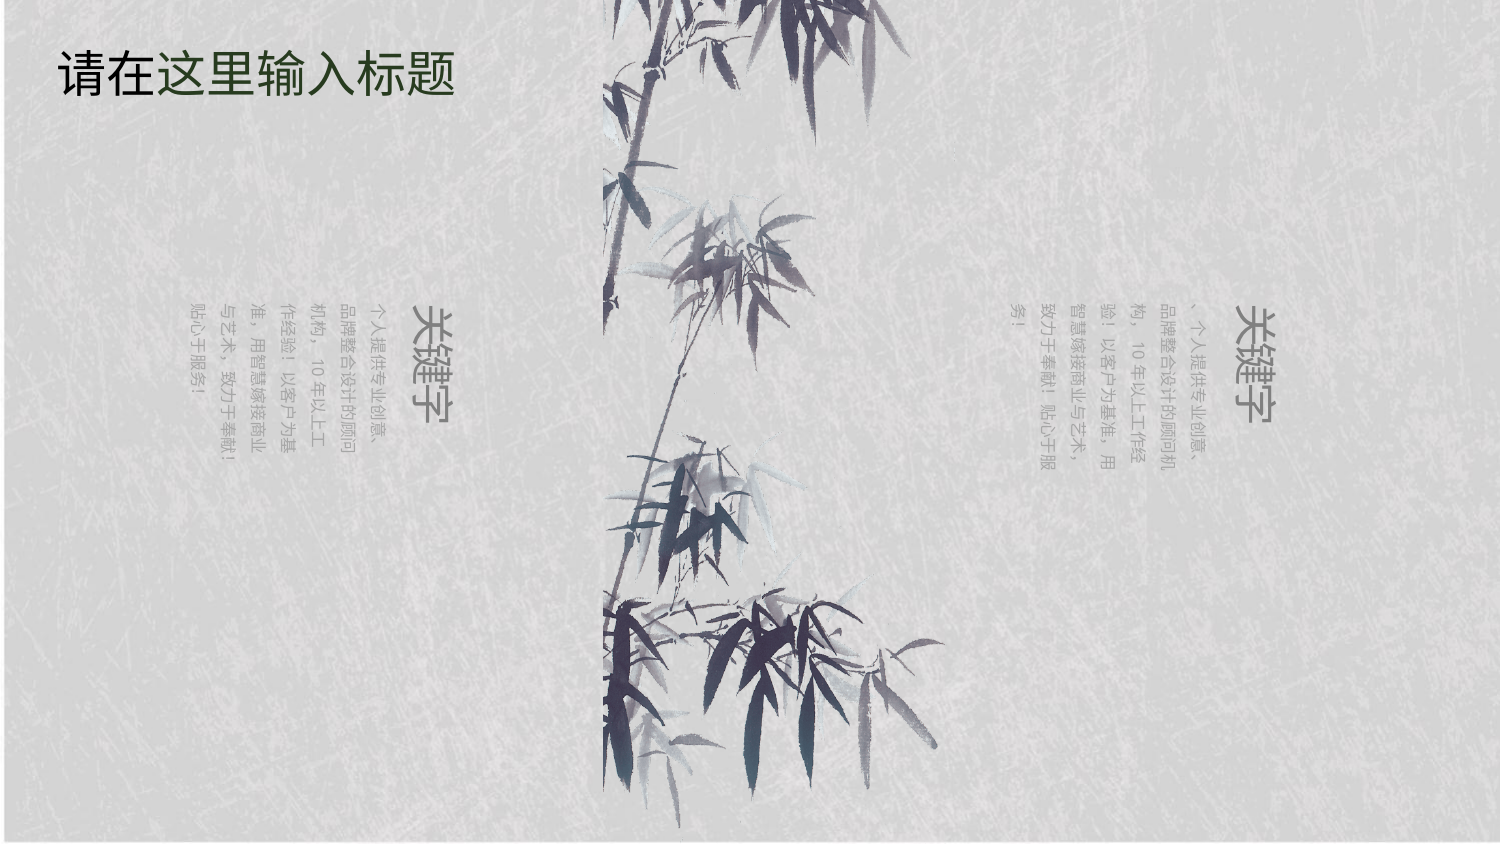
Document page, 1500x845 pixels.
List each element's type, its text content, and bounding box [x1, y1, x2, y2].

text_box 关键字 [410, 298, 472, 464]
text_box 请在这里输入标题 [45, 36, 603, 109]
text_box 个人提供专业创意、品牌整合设计的顾问机构，10年以上工作经验！以客户为基准，用智慧嫁接商业与艺术，致力于奉献！贴心于服务！ [175, 298, 410, 464]
text_box 关键字 [1231, 298, 1295, 464]
picture [0, 0, 1500, 844]
text_box 、个人提供专业创意、品牌整合设计的顾问机构，10年以上工作经验！以客户为基准，用智慧嫁接商业与艺术，致力于奉献！贴心于服务！ [1025, 298, 1231, 481]
